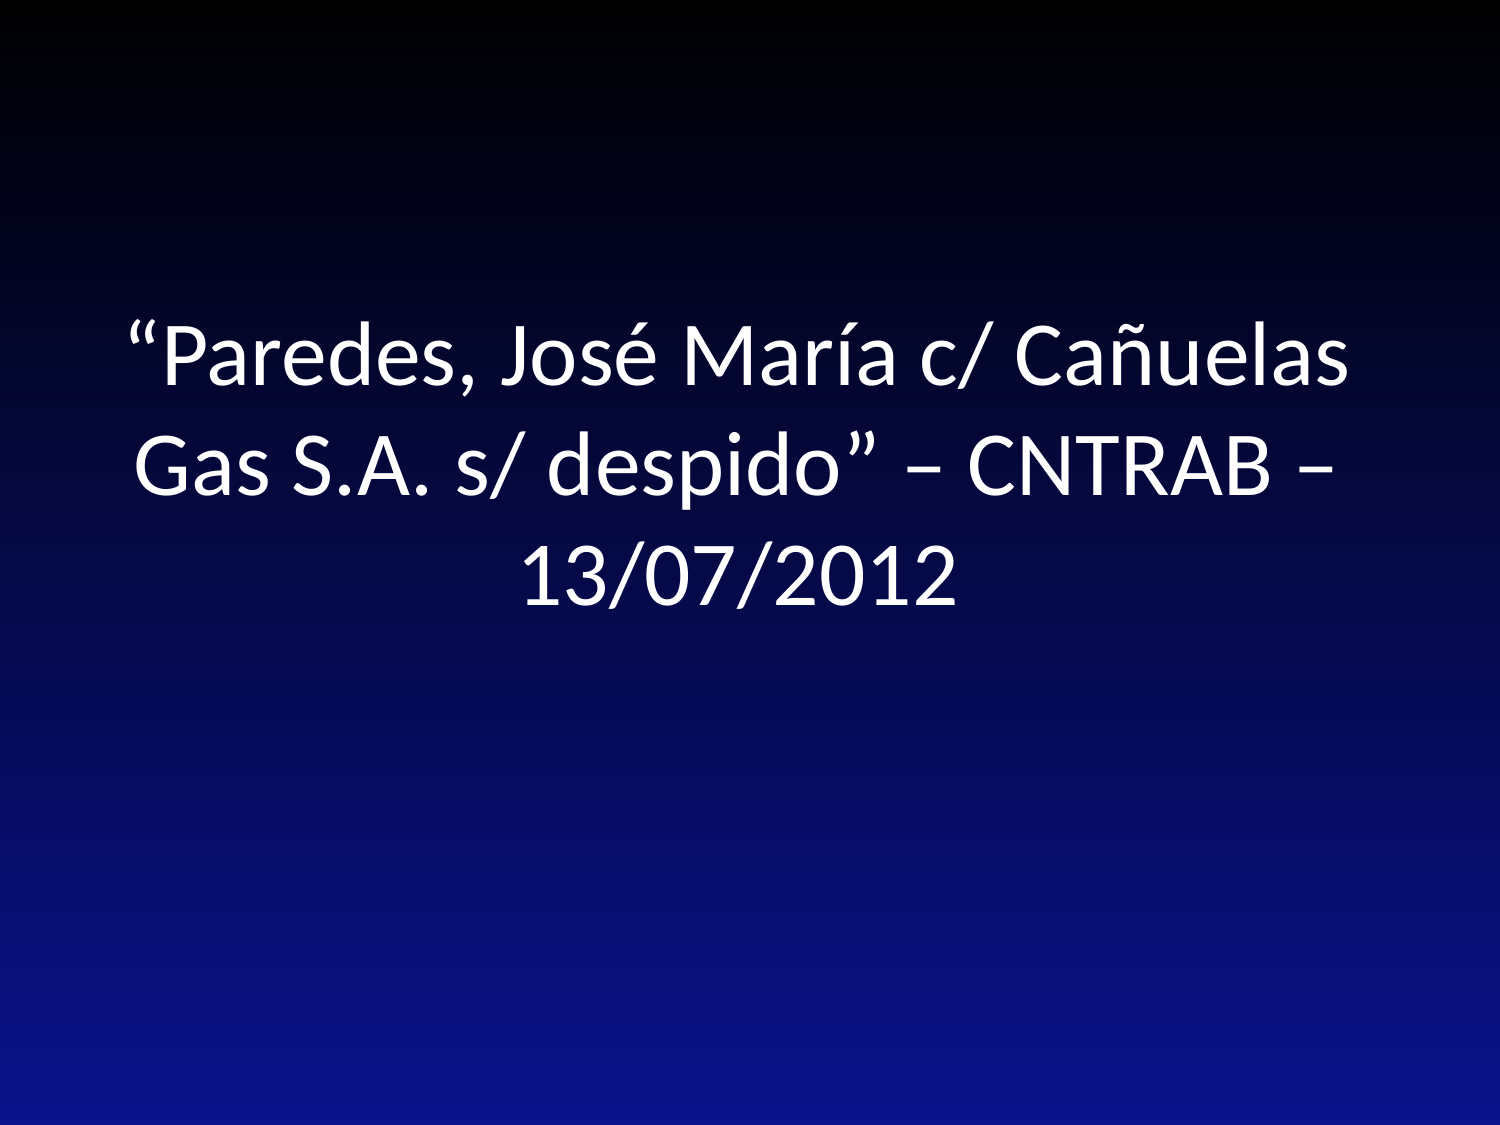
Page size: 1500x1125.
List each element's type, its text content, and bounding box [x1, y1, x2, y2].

title “Paredes, José María c/ Cañuelas Gas S.A. s/ despido” – CNTRAB – 13/07/2012 [100, 255, 1376, 882]
